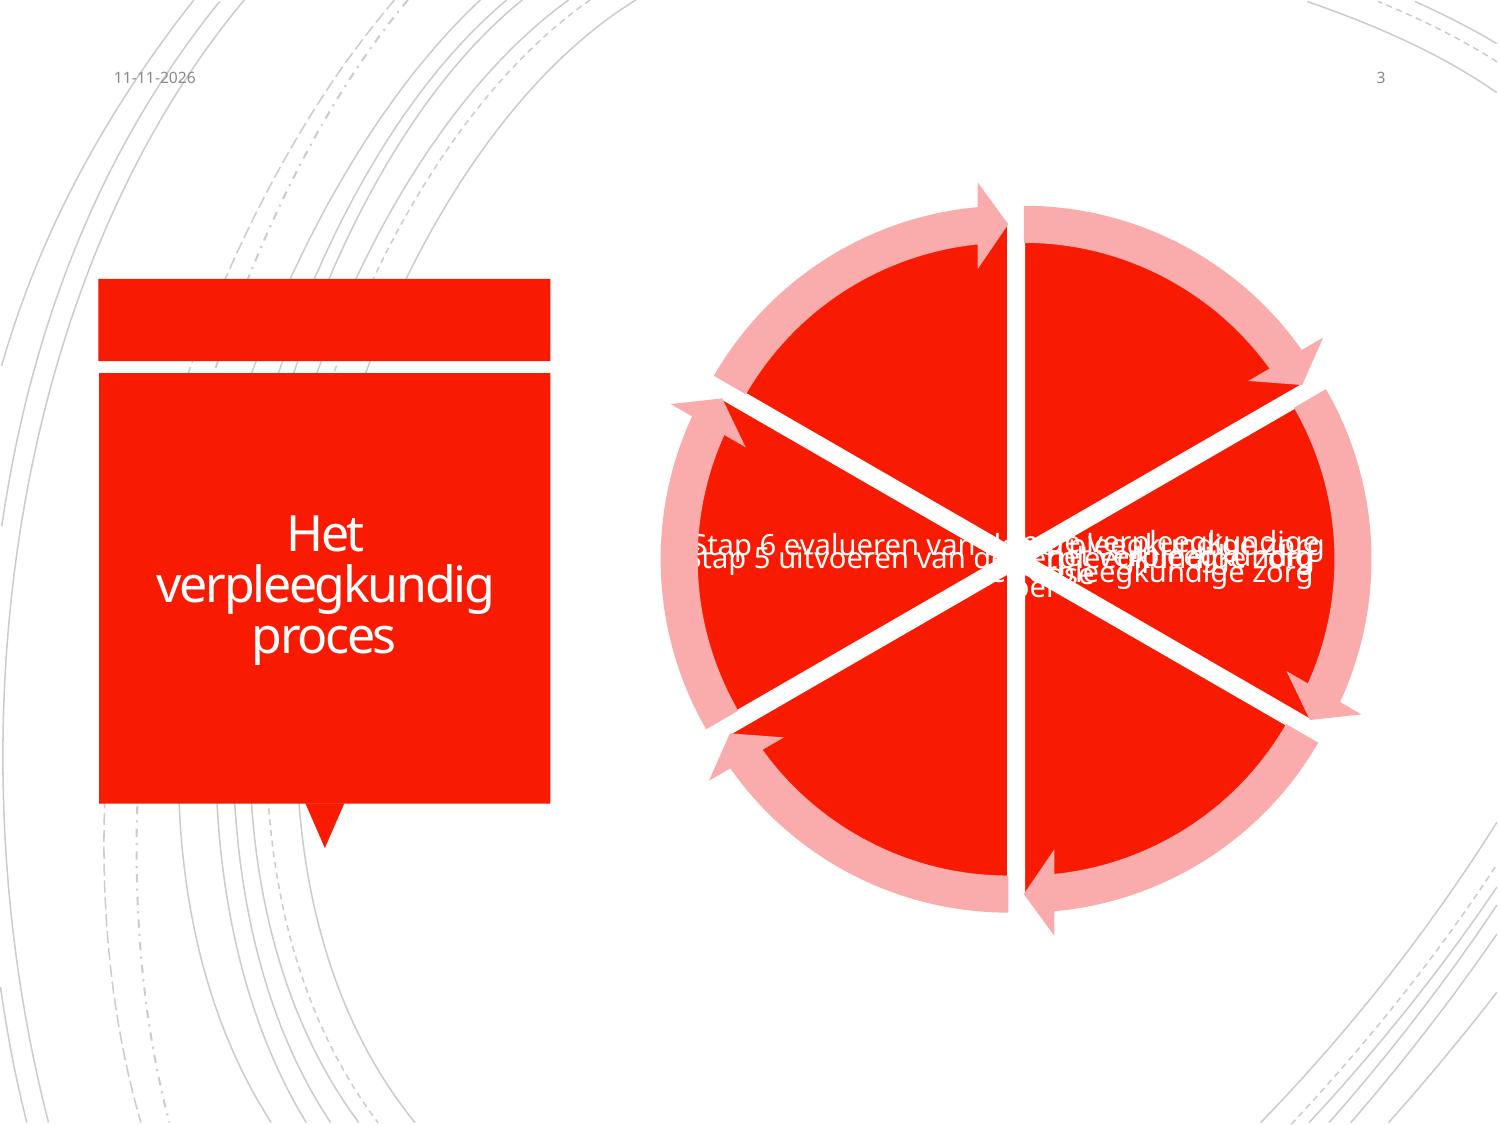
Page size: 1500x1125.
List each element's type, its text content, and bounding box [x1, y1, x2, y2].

slide_number 3 [1288, 52, 1401, 105]
footer [98, 1021, 1402, 1074]
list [629, 131, 1403, 993]
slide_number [98, 52, 549, 105]
title Het verpleegkundig proces [109, 385, 540, 789]
